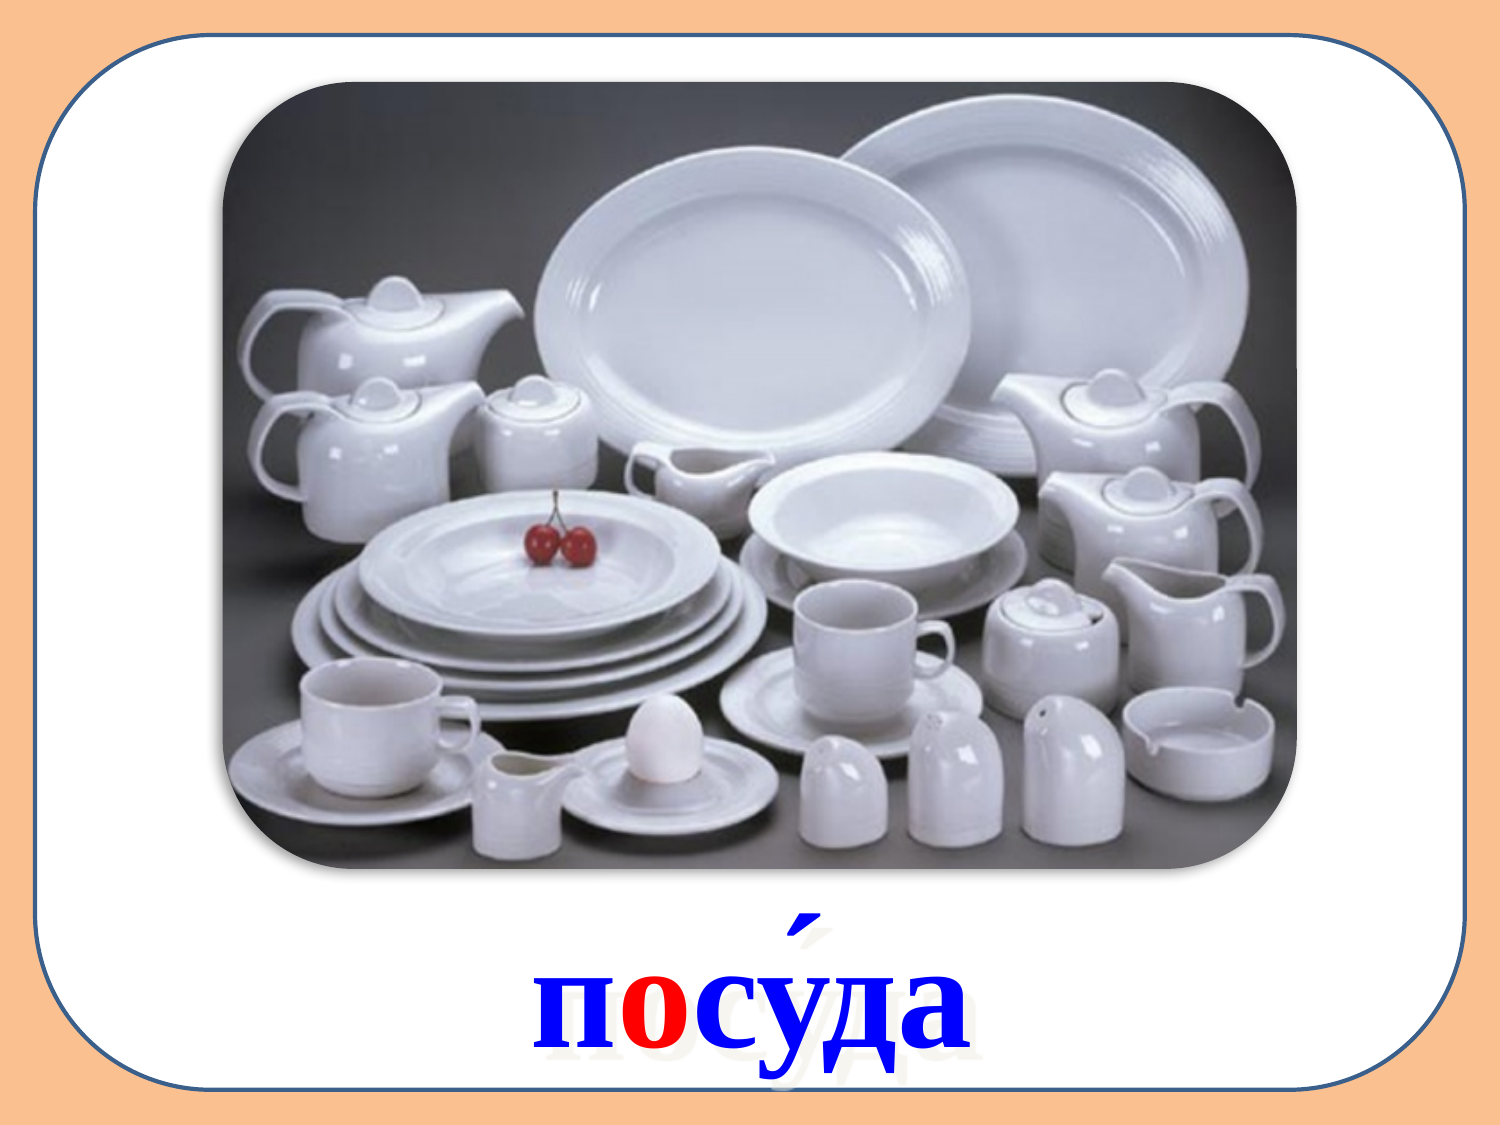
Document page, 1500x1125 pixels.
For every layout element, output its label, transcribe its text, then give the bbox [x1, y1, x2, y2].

text_box посу́да [76, 890, 1427, 1079]
picture [222, 81, 1297, 870]
text_box [32, 32, 1467, 1031]
